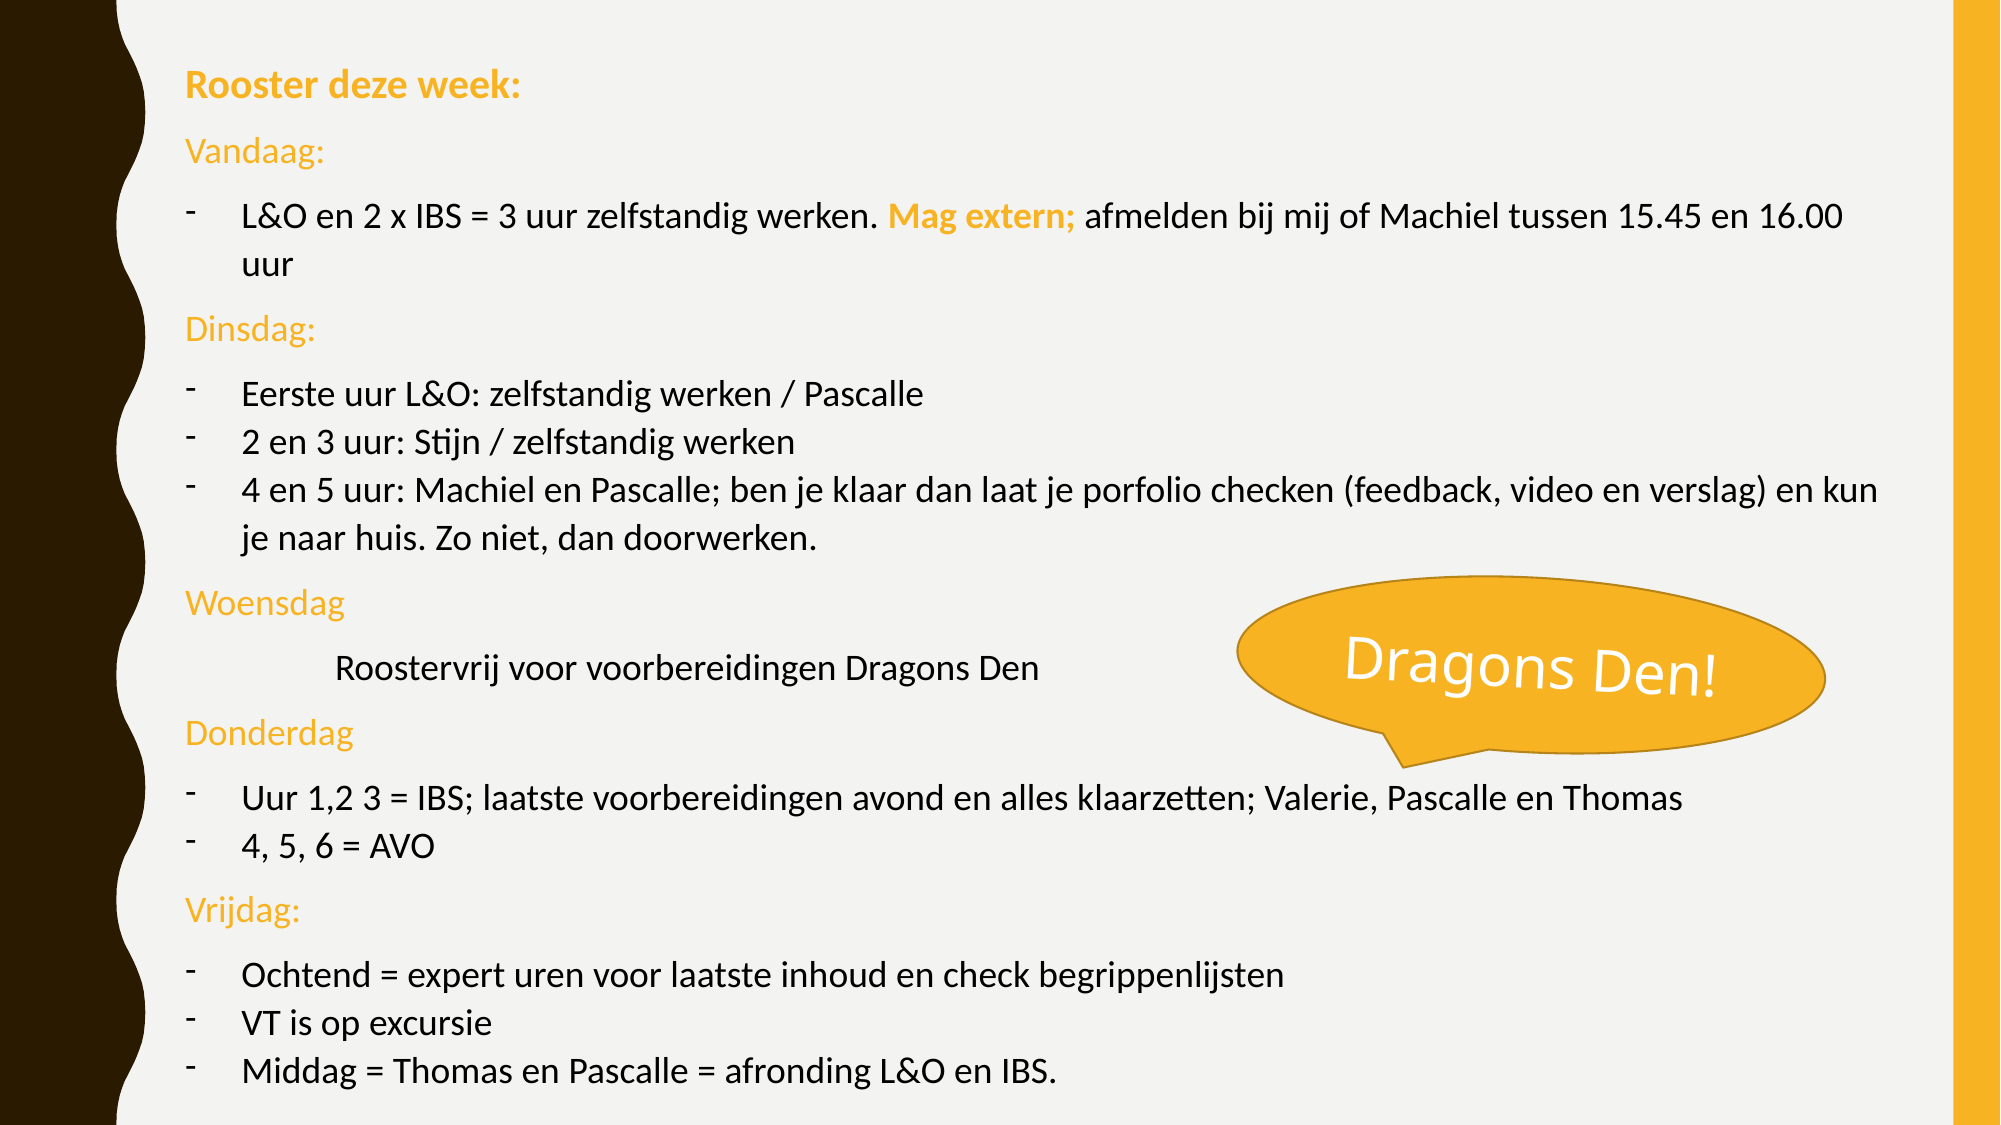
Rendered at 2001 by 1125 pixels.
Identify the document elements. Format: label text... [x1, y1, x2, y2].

text_box Dragons Den! [1236, 575, 1827, 769]
text_box Rooster deze week: Vandaag: L&O en 2 x IBS = 3 uur zelfstandig werken. Mag extern; afmelden bij mij of Machiel tussen 15.45 en 16.00 uur Dinsdag: Eerste uur L&O: zelfstandig werken / Pascalle 2 en 3 uur: Stijn / zelfstandig werken 4 en 5 uur: Machiel en Pascalle; ben je klaar dan laat je porfolio checken (feedback, video en verslag) en kun je naar huis. Zo niet, dan doorwerken. Woensdag Roostervrij voor voorbereidingen Dragons Den Donderdag Uur 1,2 3 = IBS; laatste voorbereidingen avond en alles klaarzetten; Valerie, Pascalle en Thomas 4, 5, 6 = AVO Vrijdag: Ochtend = expert uren voor laatste inhoud en check begrippenlijsten VT is op excursie Middag = Thomas en Pascalle = afronding L&O en IBS. [170, 45, 1905, 1099]
